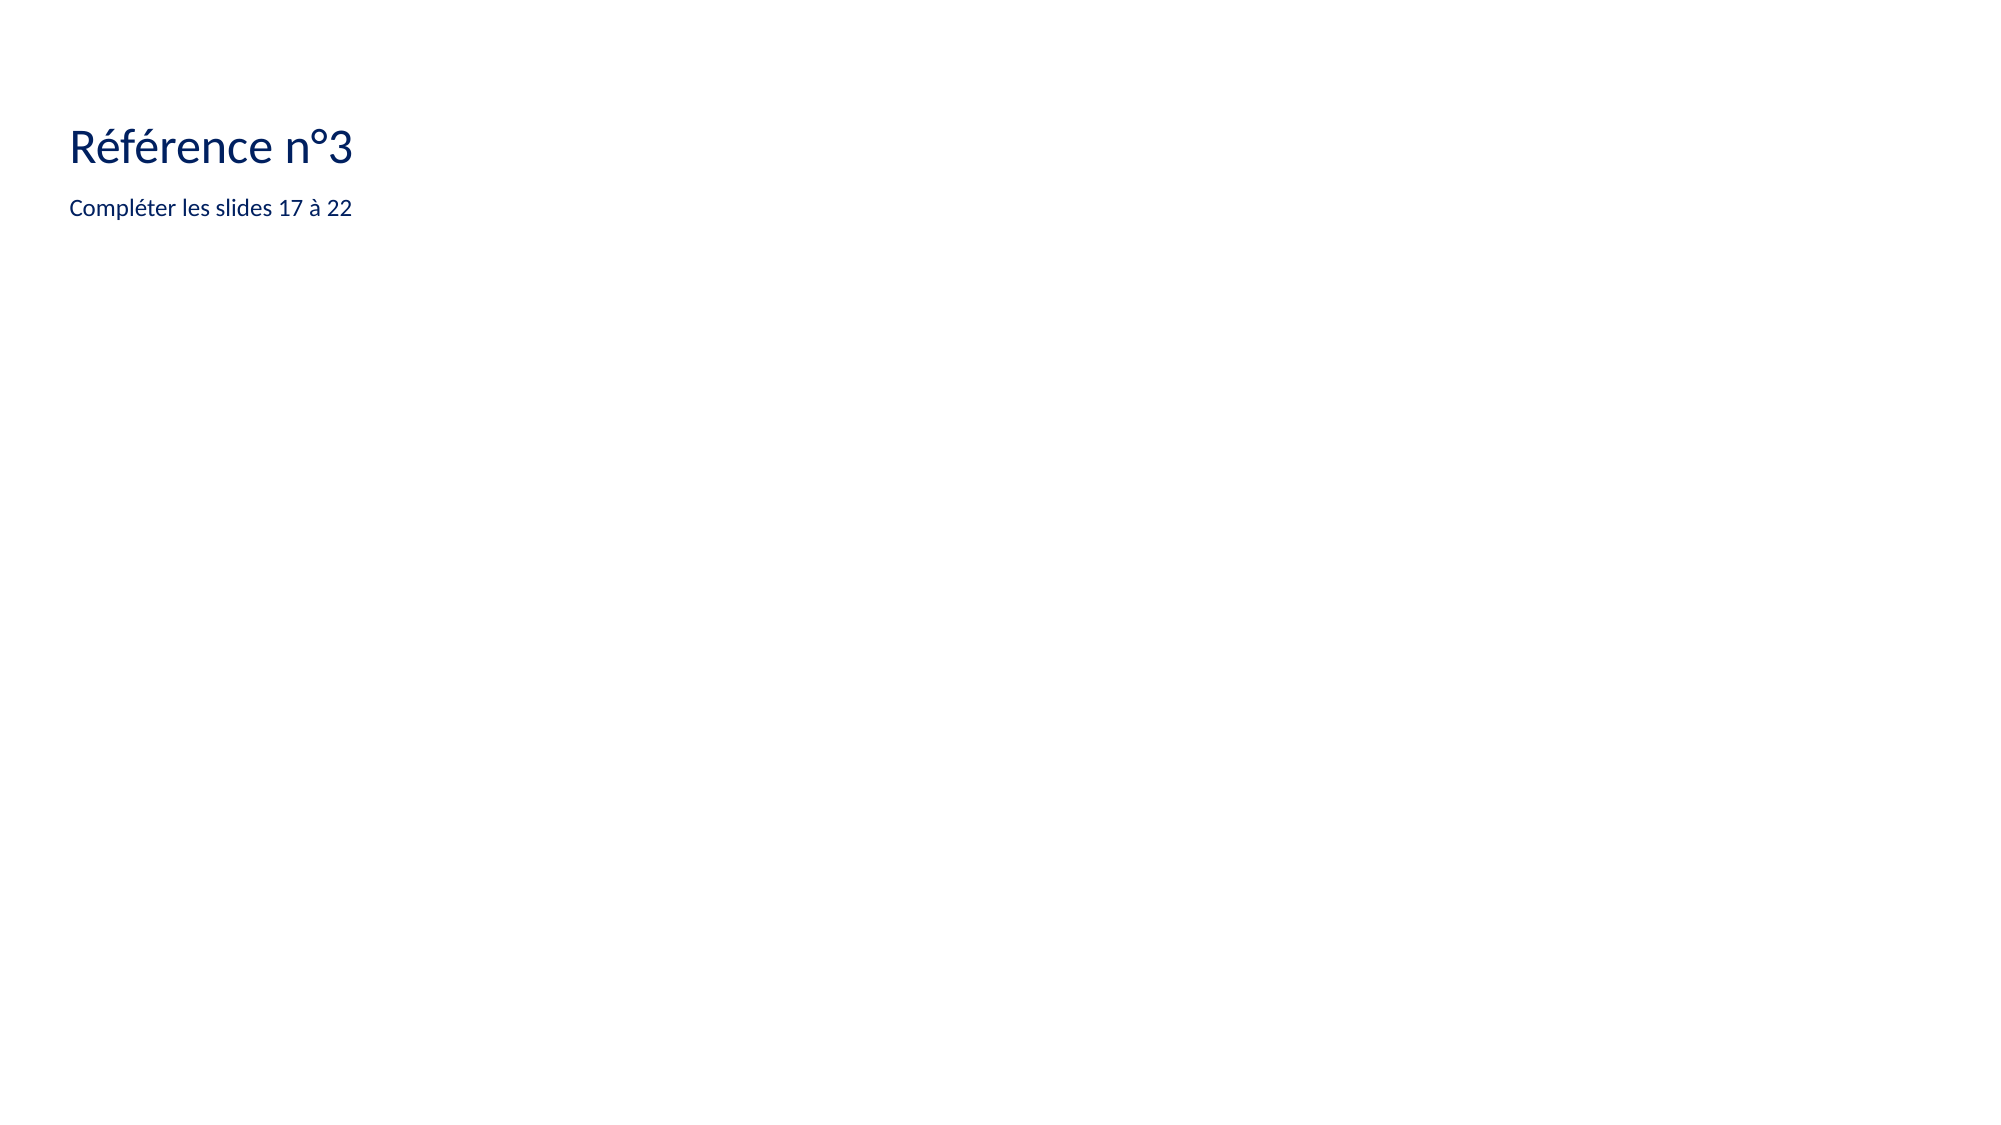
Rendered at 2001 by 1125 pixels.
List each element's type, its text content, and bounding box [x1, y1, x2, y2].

subtitle Référence n°3 Compléter les slides 17 à 22 [54, 112, 1555, 385]
